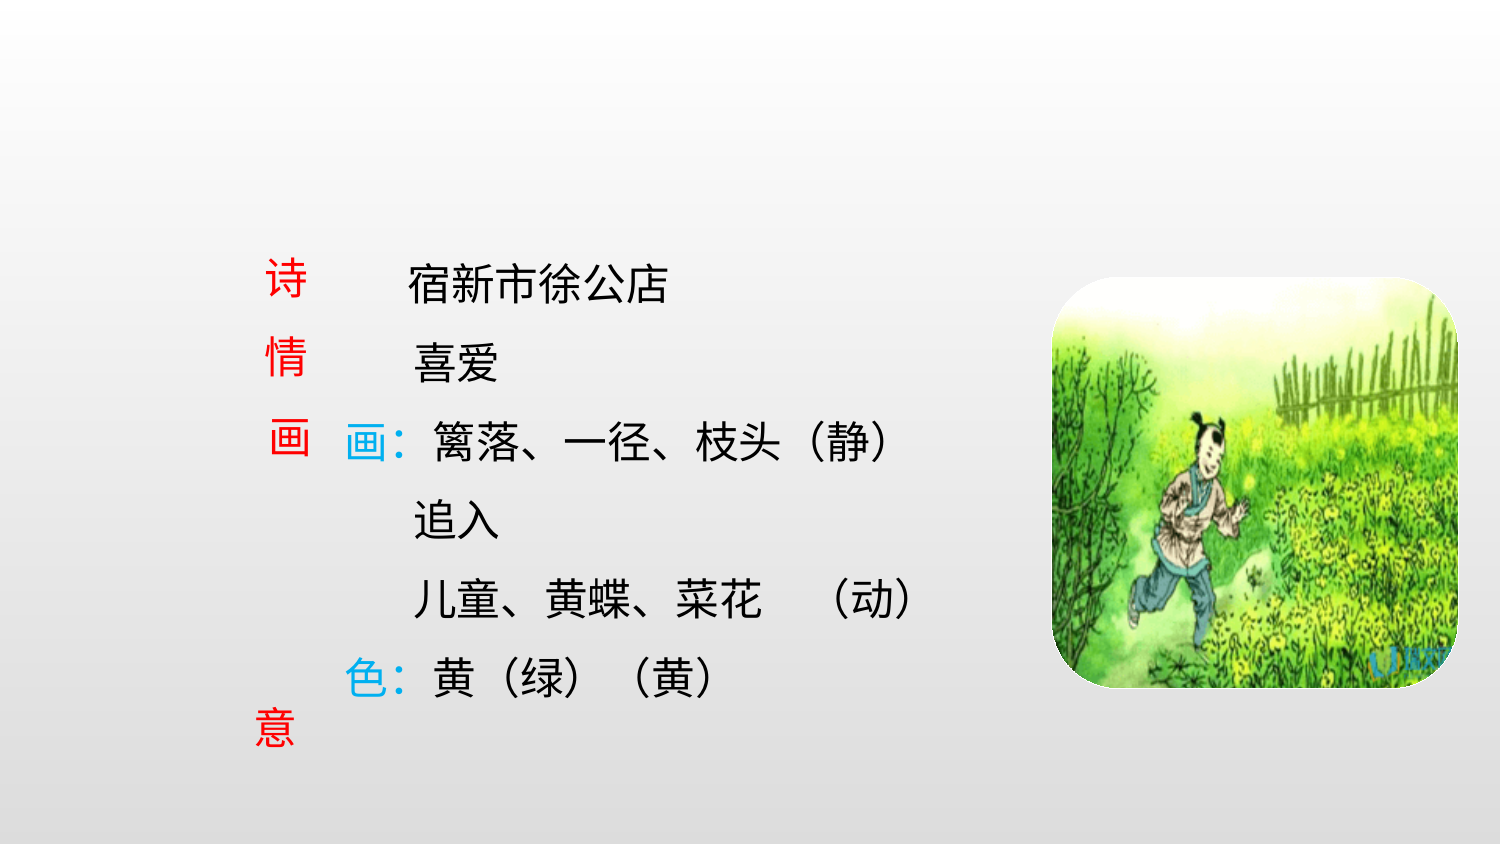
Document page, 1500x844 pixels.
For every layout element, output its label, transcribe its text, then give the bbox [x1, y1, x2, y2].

text_box 诗 [253, 245, 324, 309]
text_box 画 [257, 403, 324, 468]
picture [1051, 277, 1459, 689]
text_box 意 [242, 642, 322, 759]
text_box 宿新市徐公店 喜爱 画：篱落、一径、枝头（静） 追入 儿童、黄蝶、菜花 （动） 色：黄（绿）（黄） [274, 225, 1069, 709]
text_box 情 [253, 324, 321, 389]
